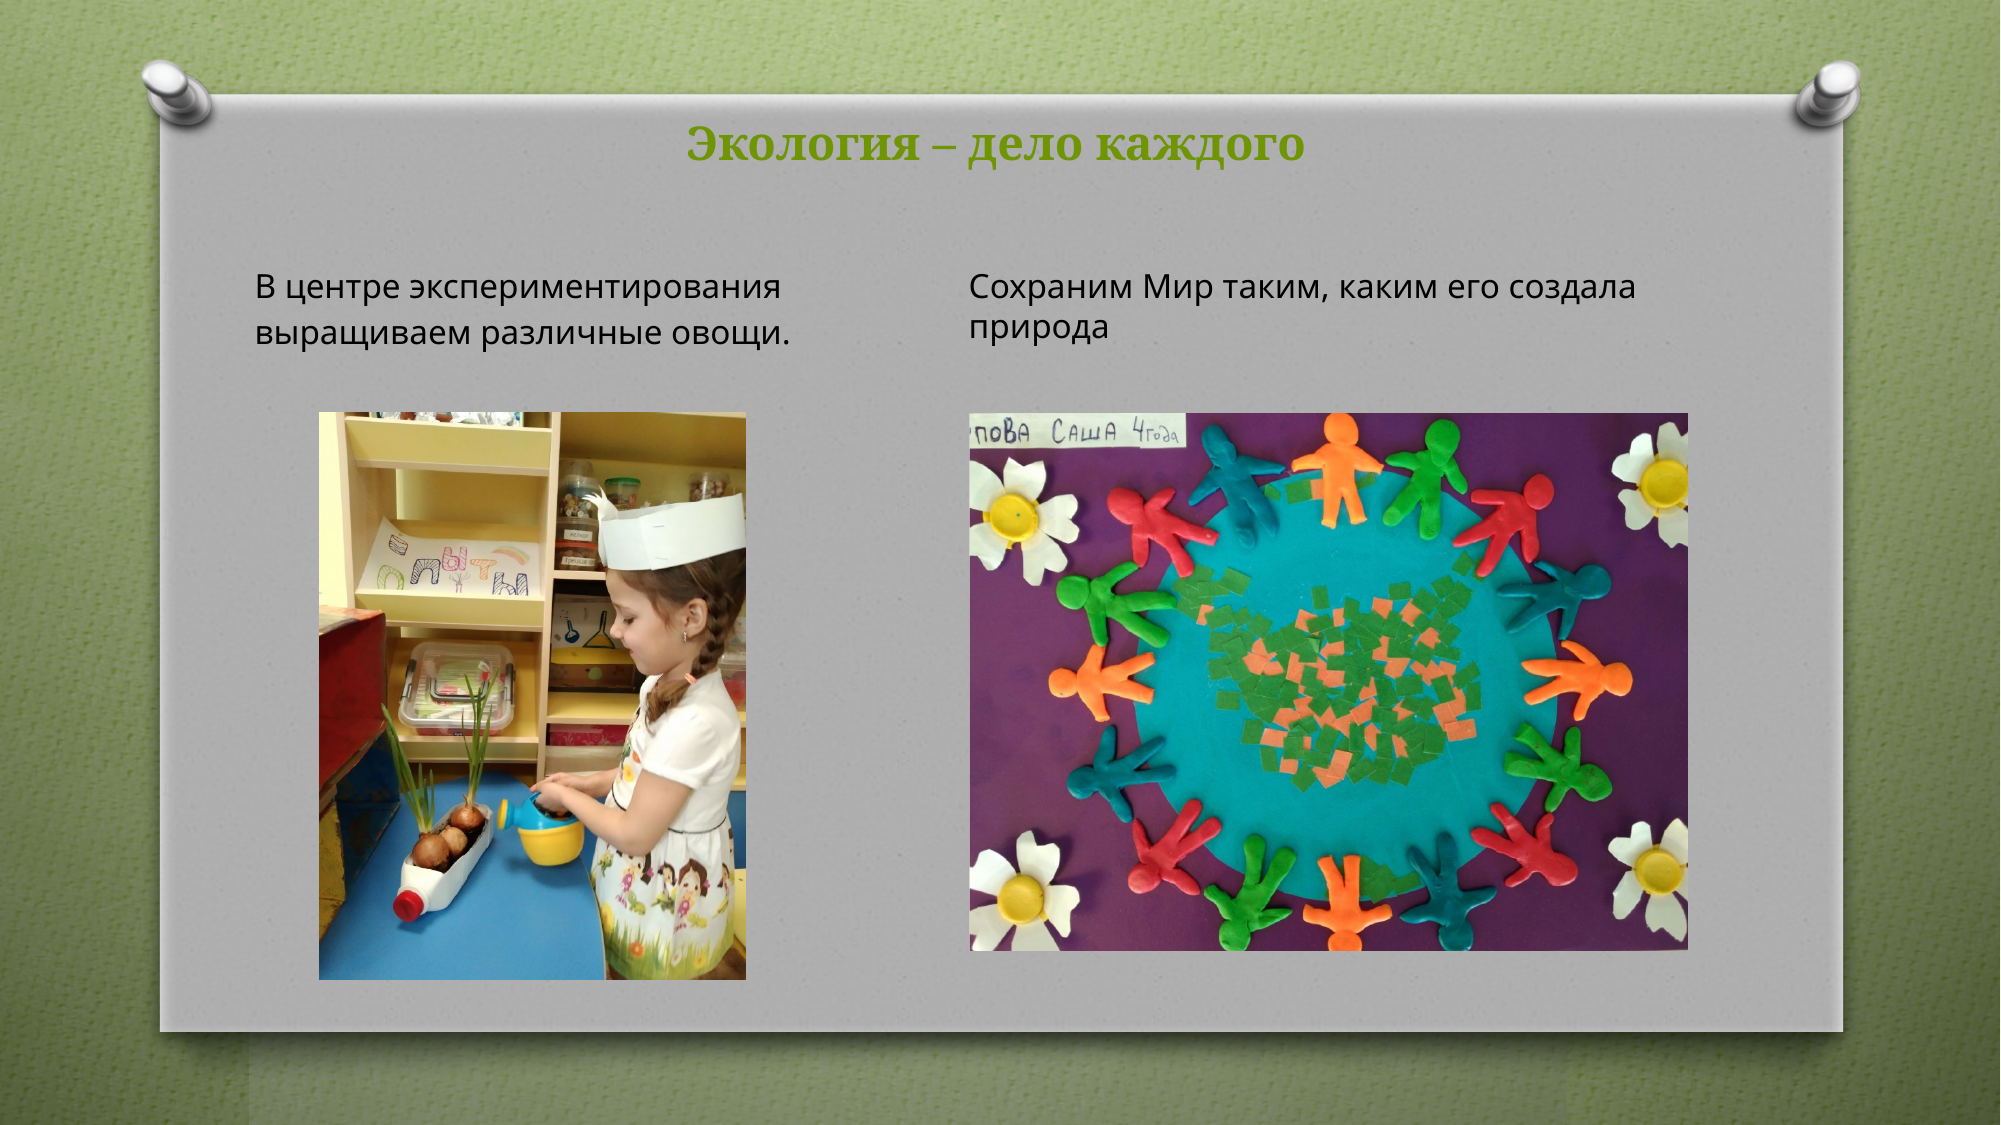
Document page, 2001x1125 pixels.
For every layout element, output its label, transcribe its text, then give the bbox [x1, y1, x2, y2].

picture [319, 411, 746, 980]
picture [107, 24, 237, 158]
picture [970, 322, 1687, 1040]
text_box Сохраним Мир таким, каким его создала природа [953, 257, 1703, 353]
title Экология – дело каждого [237, 49, 1757, 235]
list В центре экспериментирования выращиваем различные овощи. [239, 257, 825, 424]
picture [1764, 30, 1911, 161]
